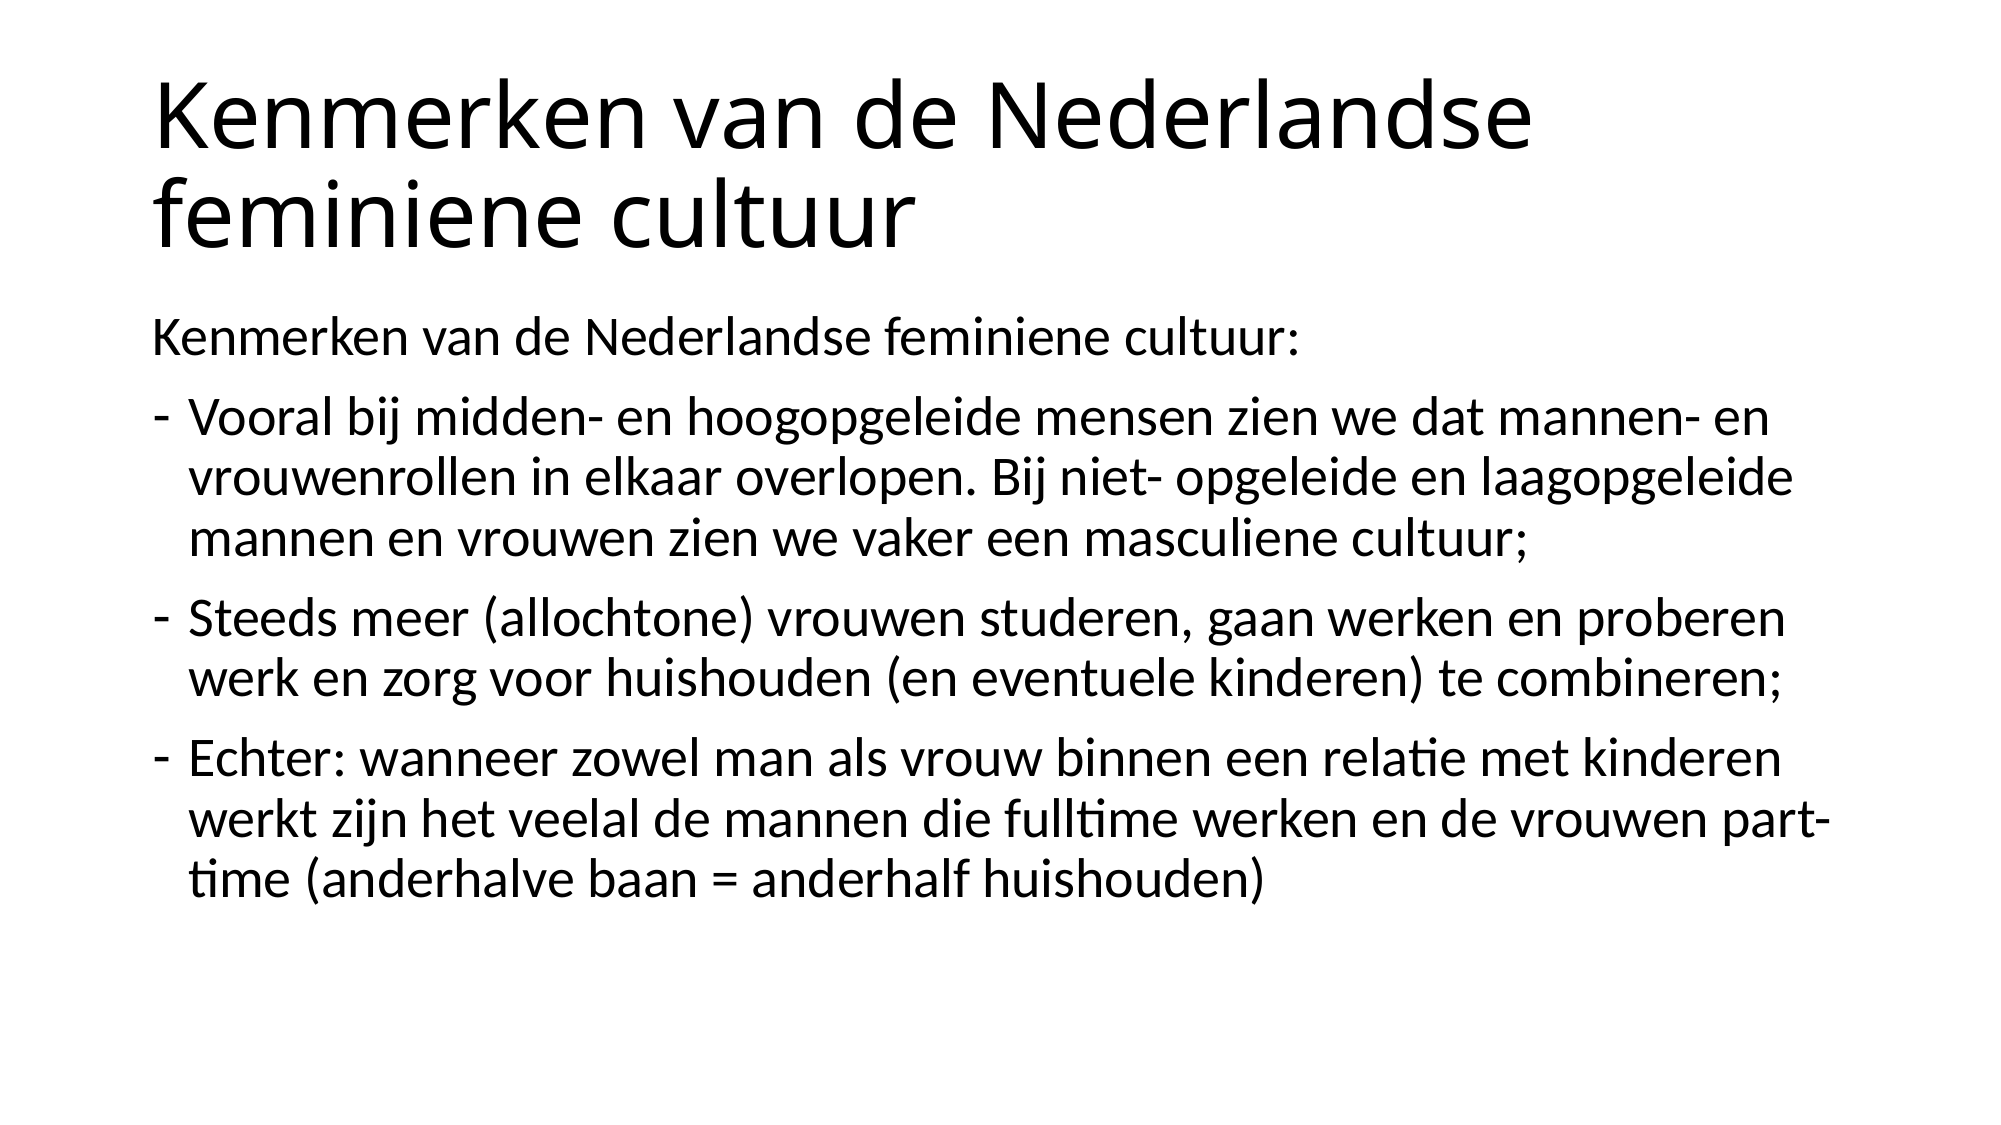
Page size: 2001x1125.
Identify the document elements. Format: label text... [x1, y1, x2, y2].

title Kenmerken van de Nederlandse feminiene cultuur [137, 59, 1863, 278]
list Kenmerken van de Nederlandse feminiene cultuur: Vooral bij midden- en hoogopgeleide mensen zien we dat mannen- en vrouwenrollen in elkaar overlopen. Bij niet- opgeleide en laagopgeleide mannen en vrouwen zien we vaker een masculiene cultuur; Steeds meer (allochtone) vrouwen studeren, gaan werken en proberen werk en zorg voor huishouden (en eventuele kinderen) te combineren; Echter: wanneer zowel man als vrouw binnen een relatie met kinderen werkt zijn het veelal de mannen die fulltime werken en de vrouwen part- time (anderhalve baan = anderhalf huishouden) [137, 299, 1863, 1014]
